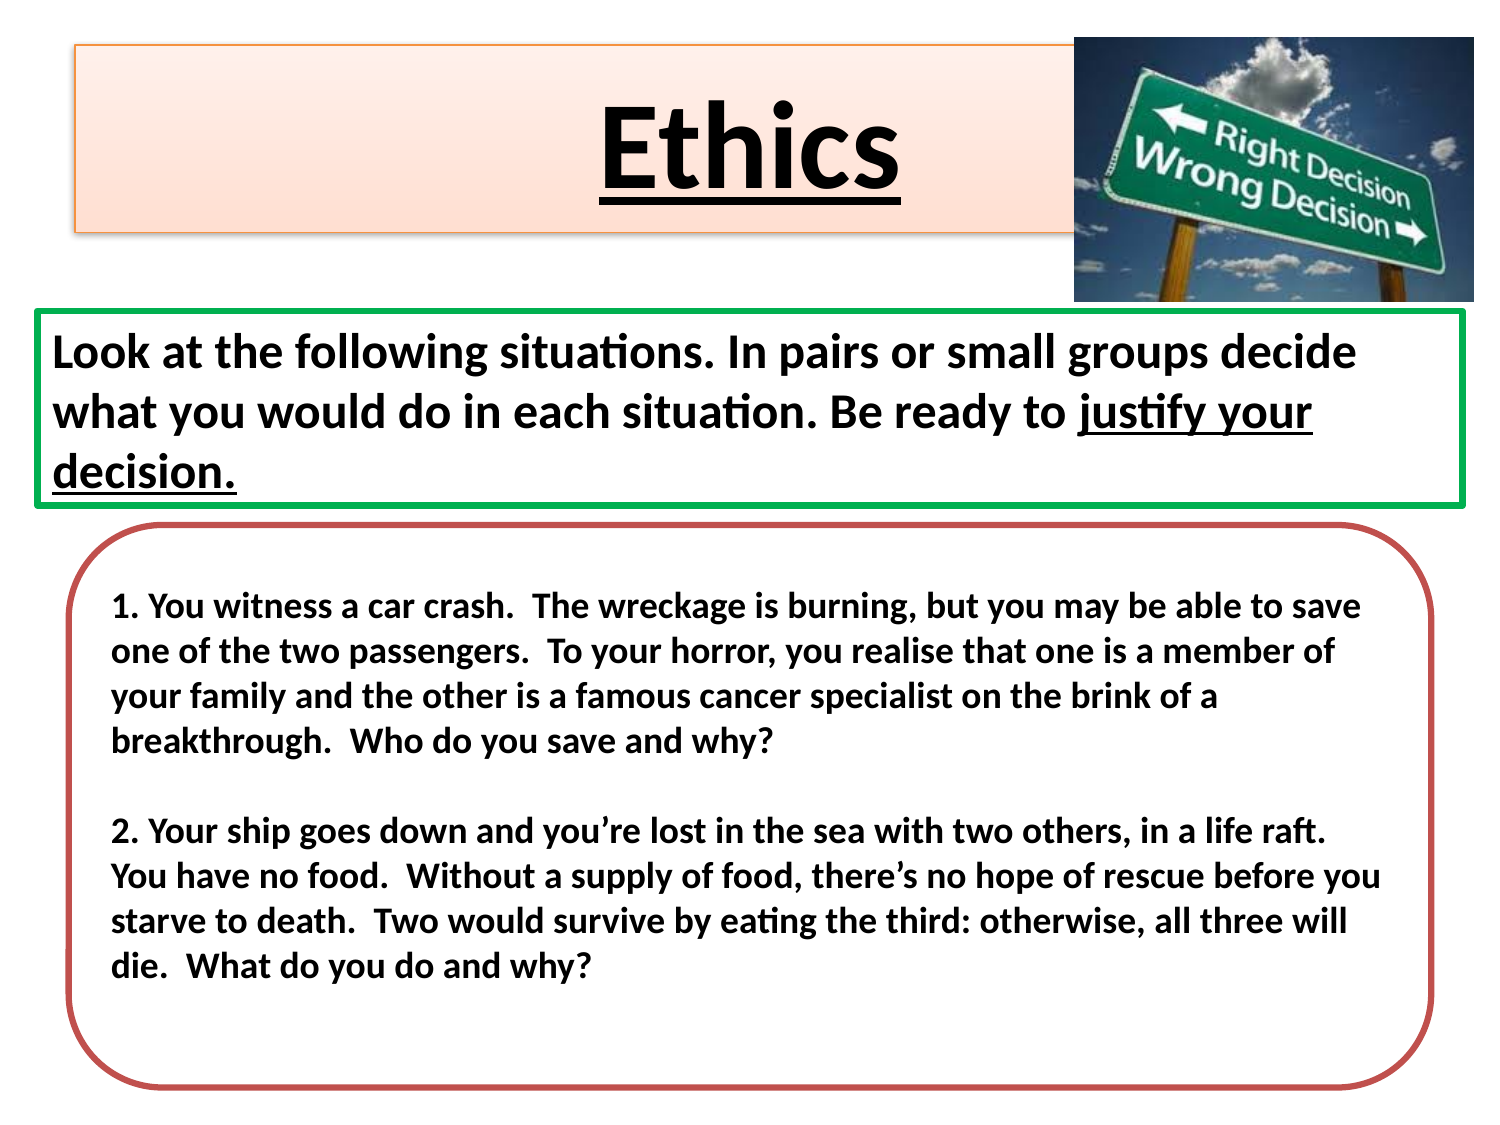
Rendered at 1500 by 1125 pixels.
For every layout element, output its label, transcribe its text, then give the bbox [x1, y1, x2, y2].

title Ethics [74, 44, 1069, 233]
picture [1074, 36, 1474, 302]
text_box Look at the following situations. In pairs or small groups decide what you would do in each situation. Be ready to justify your decision. [37, 310, 1463, 506]
text_box 1. You witness a car crash. The wreckage is burning, but you may be able to save one of the two passengers. To your horror, you realise that one is a member of your family and the other is a famous cancer specialist on the brink of a breakthrough. Who do you save and why? 2. Your ship goes down and you’re lost in the sea with two others, in a life raft. You have no food. Without a supply of food, there’s no hope of rescue before you starve to death. Two would survive by eating the third: otherwise, all three will die. What do you do and why? [66, 522, 1434, 1090]
